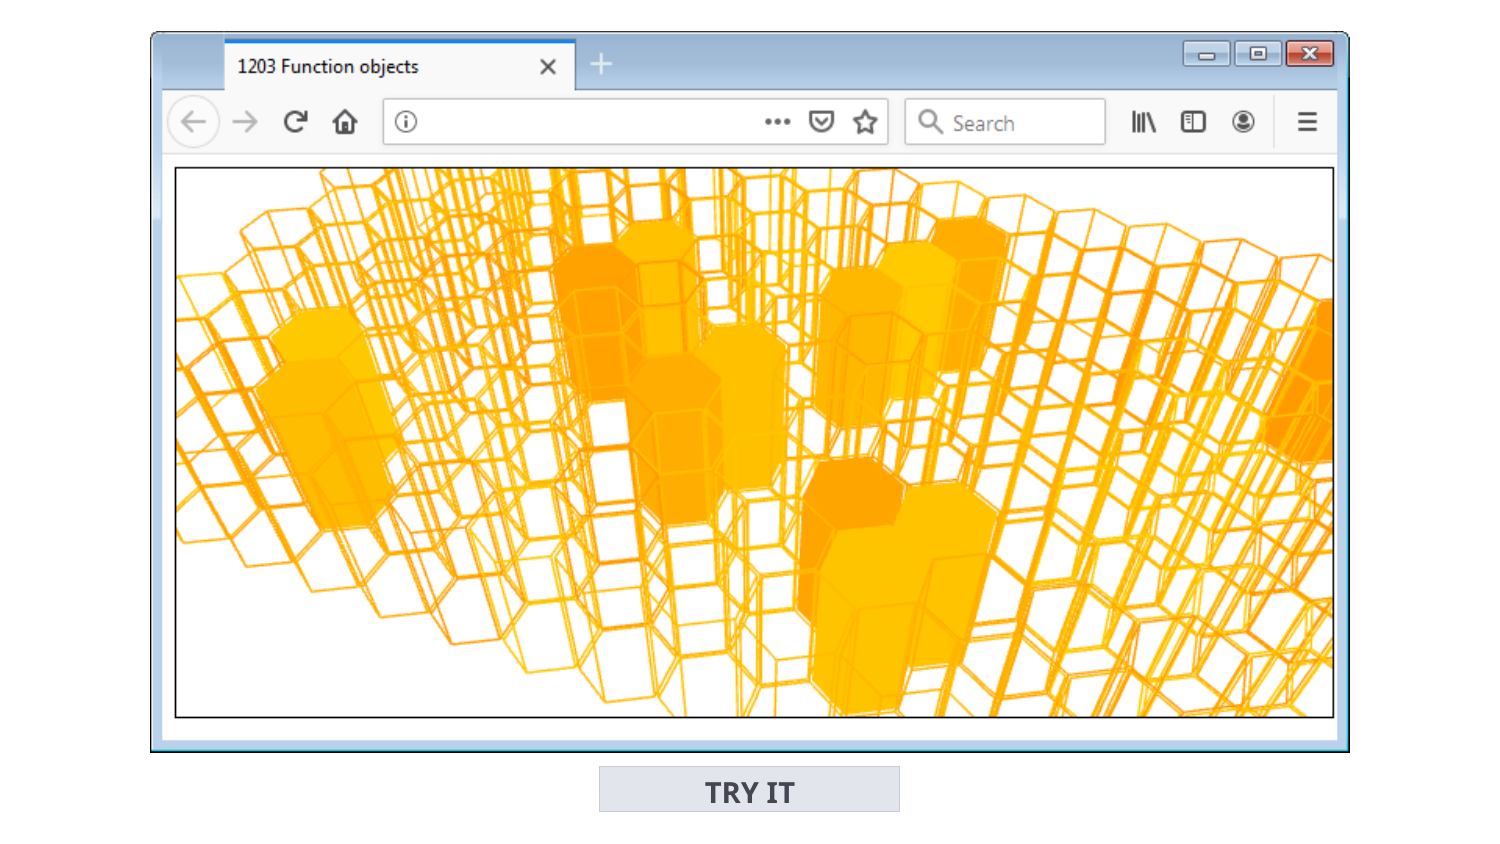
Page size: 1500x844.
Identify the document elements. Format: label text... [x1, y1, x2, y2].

picture [149, 31, 1351, 753]
text_box TRY IT [599, 766, 900, 812]
